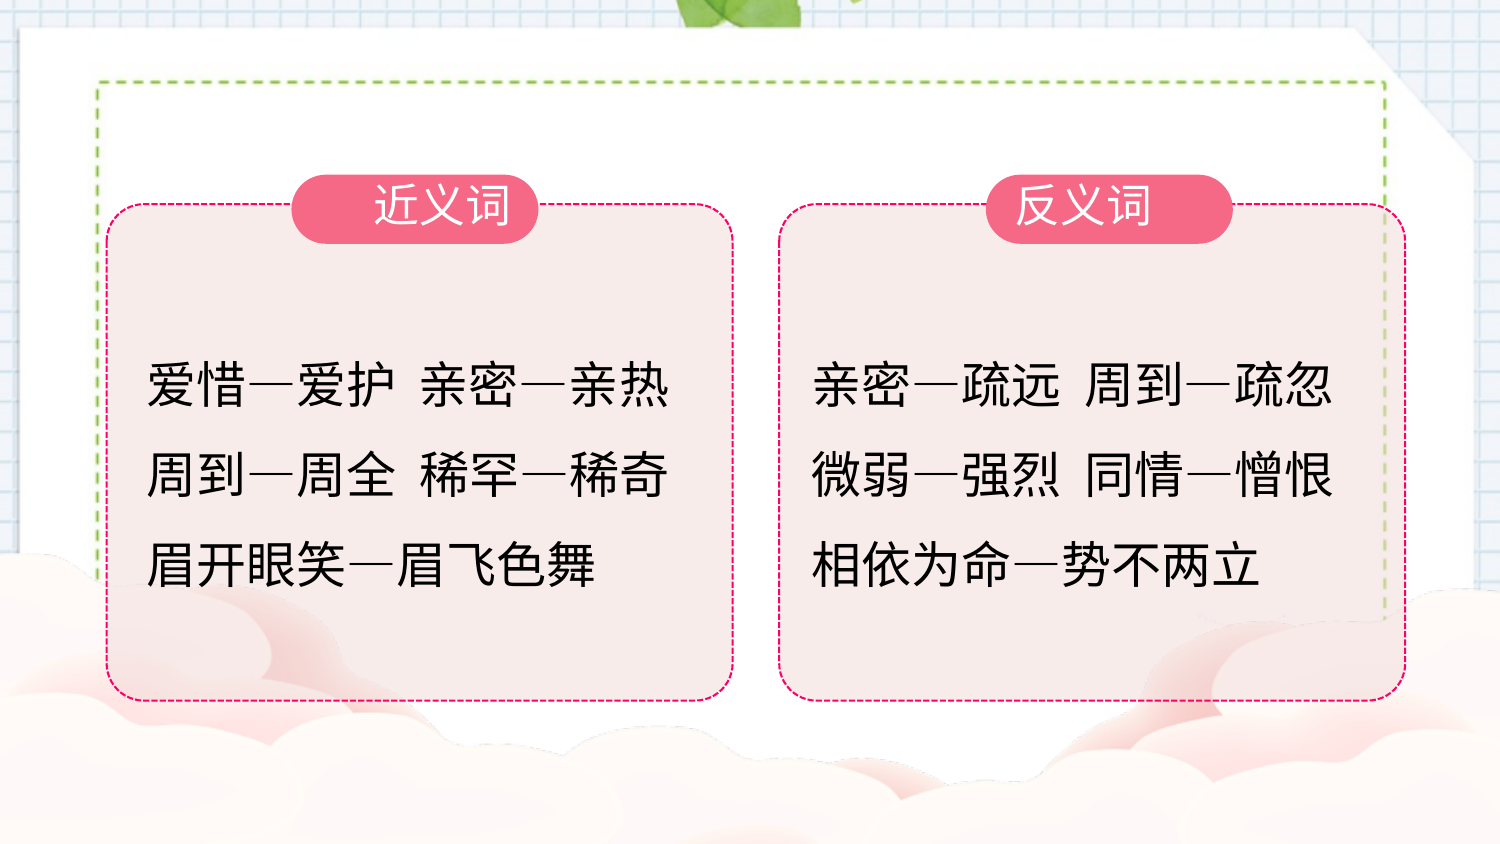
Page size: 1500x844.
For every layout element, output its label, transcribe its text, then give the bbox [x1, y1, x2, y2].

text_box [291, 169, 539, 244]
text_box [778, 203, 1407, 553]
text_box 亲密—疏远 周到—疏忽 微弱—强烈 同情—憎恨 相依为命—势不两立 [796, 316, 1418, 553]
text_box 爱惜—爱护 亲密—亲热 周到—周全 稀罕—稀奇 眉开眼笑—眉飞色舞 [131, 316, 753, 553]
picture [0, 0, 1500, 844]
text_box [985, 169, 1233, 244]
text_box [105, 203, 734, 553]
